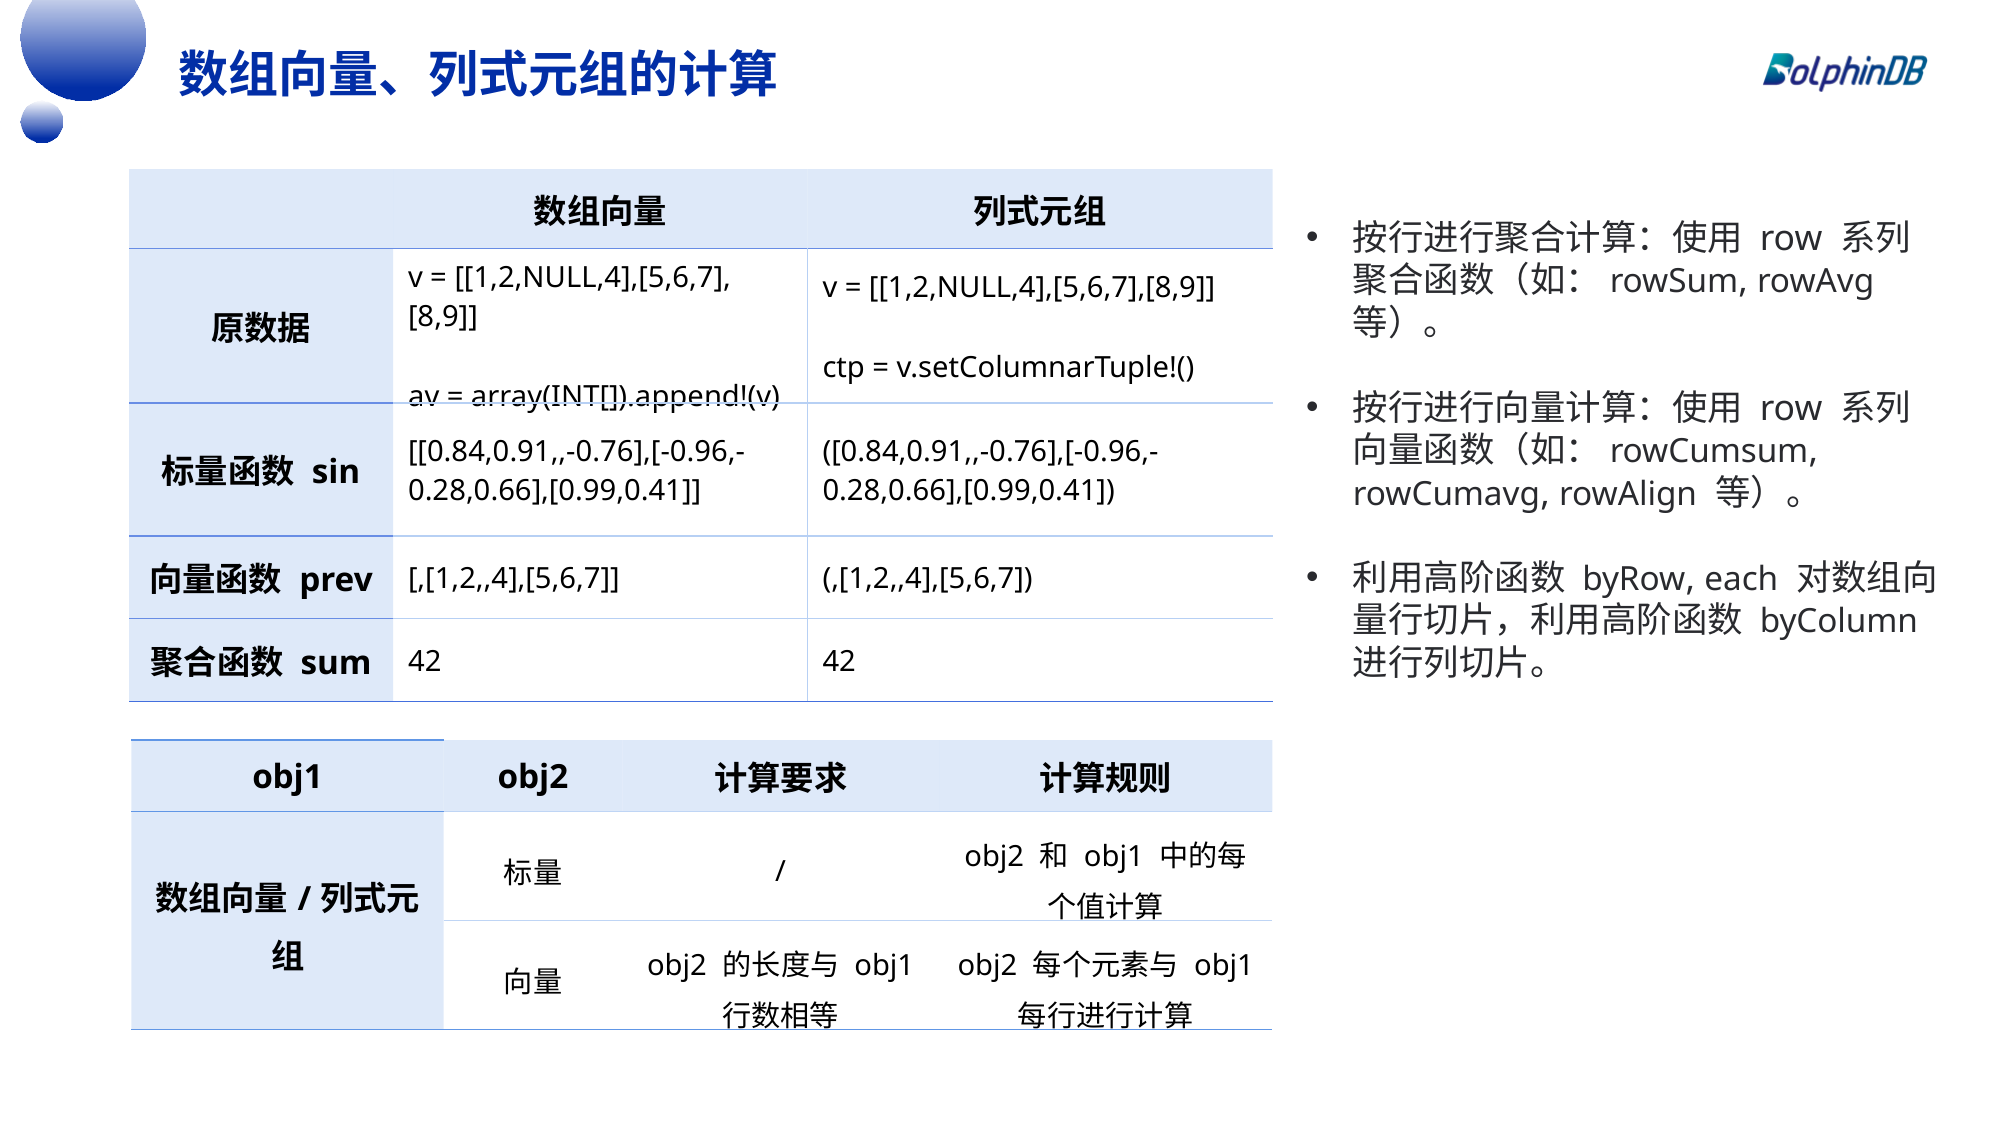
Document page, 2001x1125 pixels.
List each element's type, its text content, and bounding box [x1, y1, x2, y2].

table_cell 标量函数 sin [129, 404, 393, 535]
text_box [19, 99, 64, 144]
table_cell 向量 [444, 921, 622, 1029]
table_cell [,[1,2,,4],[5,6,7]] [393, 537, 807, 618]
picture [1755, 47, 1929, 93]
table_cell 42 [808, 619, 1273, 701]
text_box 数组向量、列式元组的计算 [163, 35, 808, 110]
table_cell obj2 每个元素与 obj1 每行进行计算 [939, 921, 1272, 1029]
table_cell 42 [393, 619, 807, 701]
table_header obj1 [131, 741, 444, 811]
table_header 列式元组 [808, 169, 1273, 248]
table_cell (,[1,2,,4],[5,6,7]) [808, 537, 1273, 618]
table_cell ([0.84,0.91,,-0.76],[-0.96,-0.28,0.66],[0.99,0.41]) [808, 404, 1273, 535]
table_cell obj2 和 obj1 中的每个值计算 [939, 812, 1272, 920]
table_cell v = [[1,2,NULL,4],[5,6,7],[8,9]] ctp = v.setColumnarTuple!() [808, 249, 1273, 402]
table_header 计算要求 [622, 740, 939, 811]
table_cell 原数据 [129, 249, 393, 402]
table_cell 数组向量/列式元组 [131, 812, 444, 1029]
table_cell 向量函数 prev [129, 537, 393, 618]
table_cell / [622, 812, 939, 920]
table_cell [[0.84,0.91,,-0.76],[-0.96,-0.28,0.66],[0.99,0.41]] [393, 404, 807, 535]
table_cell 聚合函数 sum [129, 619, 393, 701]
text_box 按行进行聚合计算：使用 row 系列聚合函数（如：rowSum, rowAvg 等）。 按行进行向量计算：使用 row 系列向量函数（如：rowCumsum, rowCumavg, rowAlign 等）。 利用高阶函数 byRow, each 对数组向量行切片，利用高阶函数 byColumn 进行列切片。 [1291, 207, 1957, 647]
table_cell 标量 [444, 812, 622, 920]
table_header [129, 169, 393, 248]
table_header 数组向量 [393, 169, 808, 248]
text_box [19, 0, 147, 102]
table_cell v = [[1,2,NULL,4],[5,6,7],[8,9]] av = array(INT[]).append!(v) [393, 249, 807, 402]
table_header obj2 [444, 740, 622, 811]
table_header 计算规则 [939, 740, 1272, 811]
table_cell obj2 的长度与 obj1 行数相等 [622, 921, 939, 1029]
